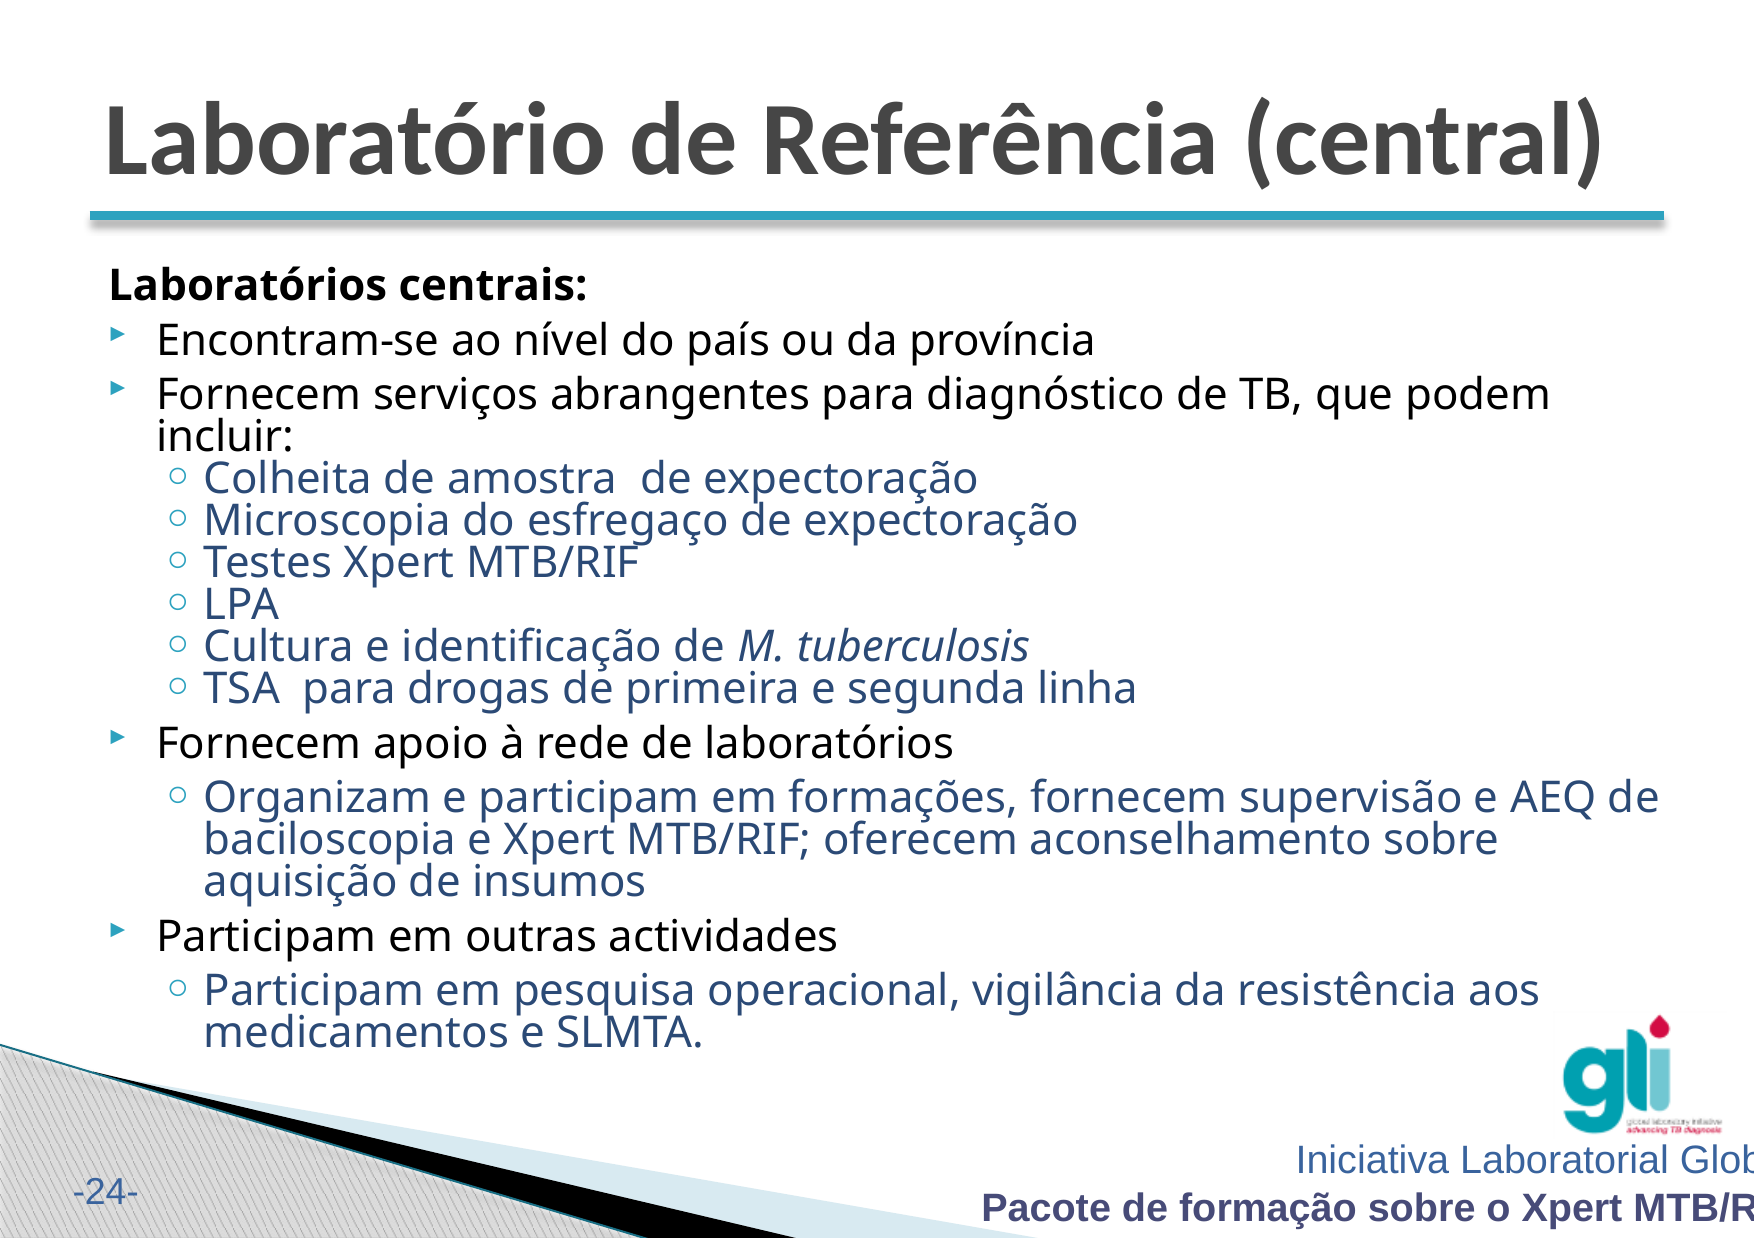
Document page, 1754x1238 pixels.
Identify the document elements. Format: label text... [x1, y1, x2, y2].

title Laboratório de Referência (central) [87, 49, 1666, 216]
picture [1553, 1011, 1727, 1139]
list Laboratórios centrais: Encontram-se ao nível do país ou da província Fornecem serviços abrangentes para diagnóstico de TB, que podem incluir: Colheita de amostra de expectoração Microscopia do esfregaço de expectoração Testes Xpert MTB/RIF LPA Cultura e identificação de M. tuberculosis TSA para drogas de primeira e segunda linha Fornecem apoio à rede de laboratórios Organizam e participam em formações, fornecem supervisão e AEQ de baciloscopia e Xpert MTB/RIF; oferecem aconselhamento sobre aquisição de insumos Participam em outras actividades Participam em pesquisa operacional, vigilância da resistência aos medicamentos e SLMTA. [87, 267, 1666, 1087]
